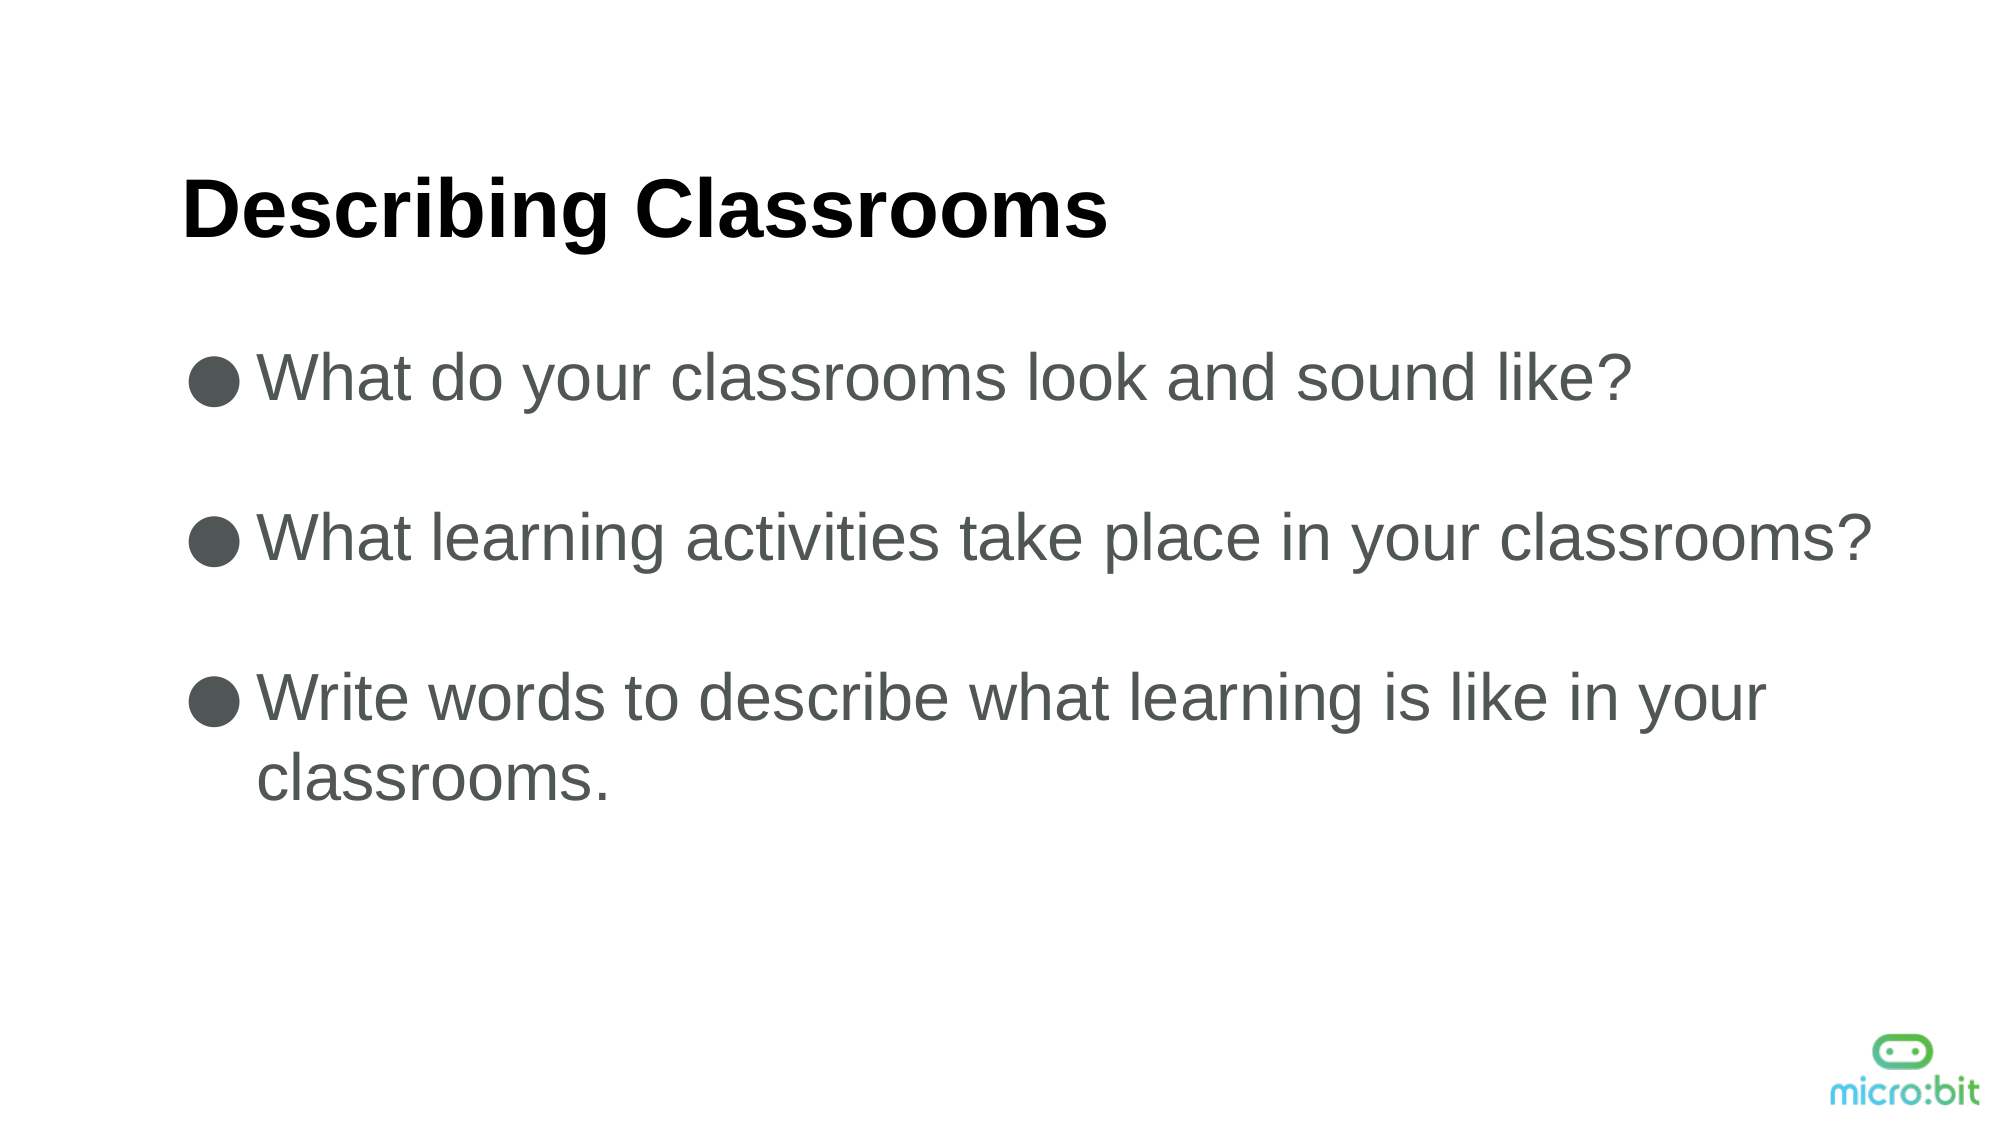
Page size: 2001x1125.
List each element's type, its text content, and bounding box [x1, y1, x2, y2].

text_box Describing Classrooms What do your classrooms look and sound like? What learning activities take place in your classrooms? Write words to describe what learning is like in your classrooms. [166, 60, 1918, 884]
picture [1830, 1029, 1980, 1106]
